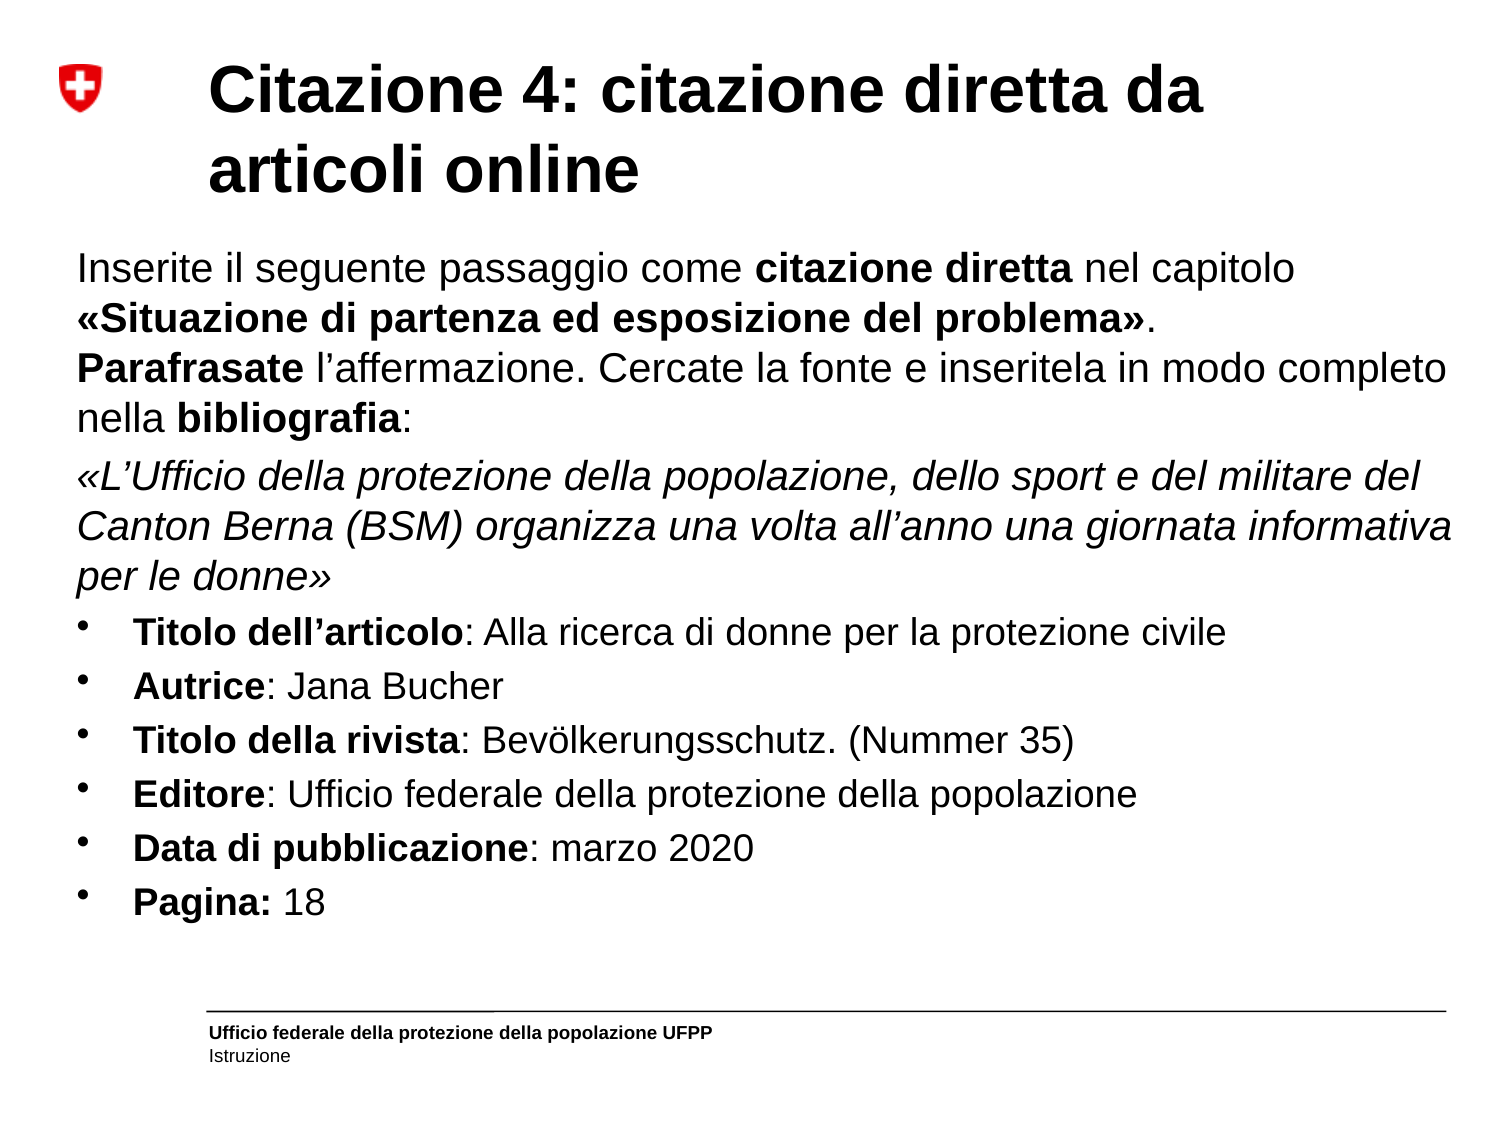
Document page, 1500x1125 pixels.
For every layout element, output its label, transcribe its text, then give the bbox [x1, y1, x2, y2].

title Citazione 4: citazione diretta da articoli online [207, 45, 1433, 209]
picture [59, 64, 103, 114]
list Inserite il seguente passaggio come citazione diretta nel capitolo «Situazione di partenza ed esposizione del problema». Parafrasate l’affermazione. Cercate la fonte e inseritela in modo completo nella bibliografia: «L’Ufficio della protezione della popolazione, dello sport e del militare del Canton Berna (BSM) organizza una volta all’anno una giornata informativa per le donne» Titolo dell’articolo: Alla ricerca di donne per la protezione civile Autrice: Jana Bucher Titolo della rivista: Bevölkerungsschutz. (Nummer 35) Editore: Ufficio federale della protezione della popolazione Data di pubblicazione: marzo 2020 Pagina: 18 [76, 240, 1483, 982]
